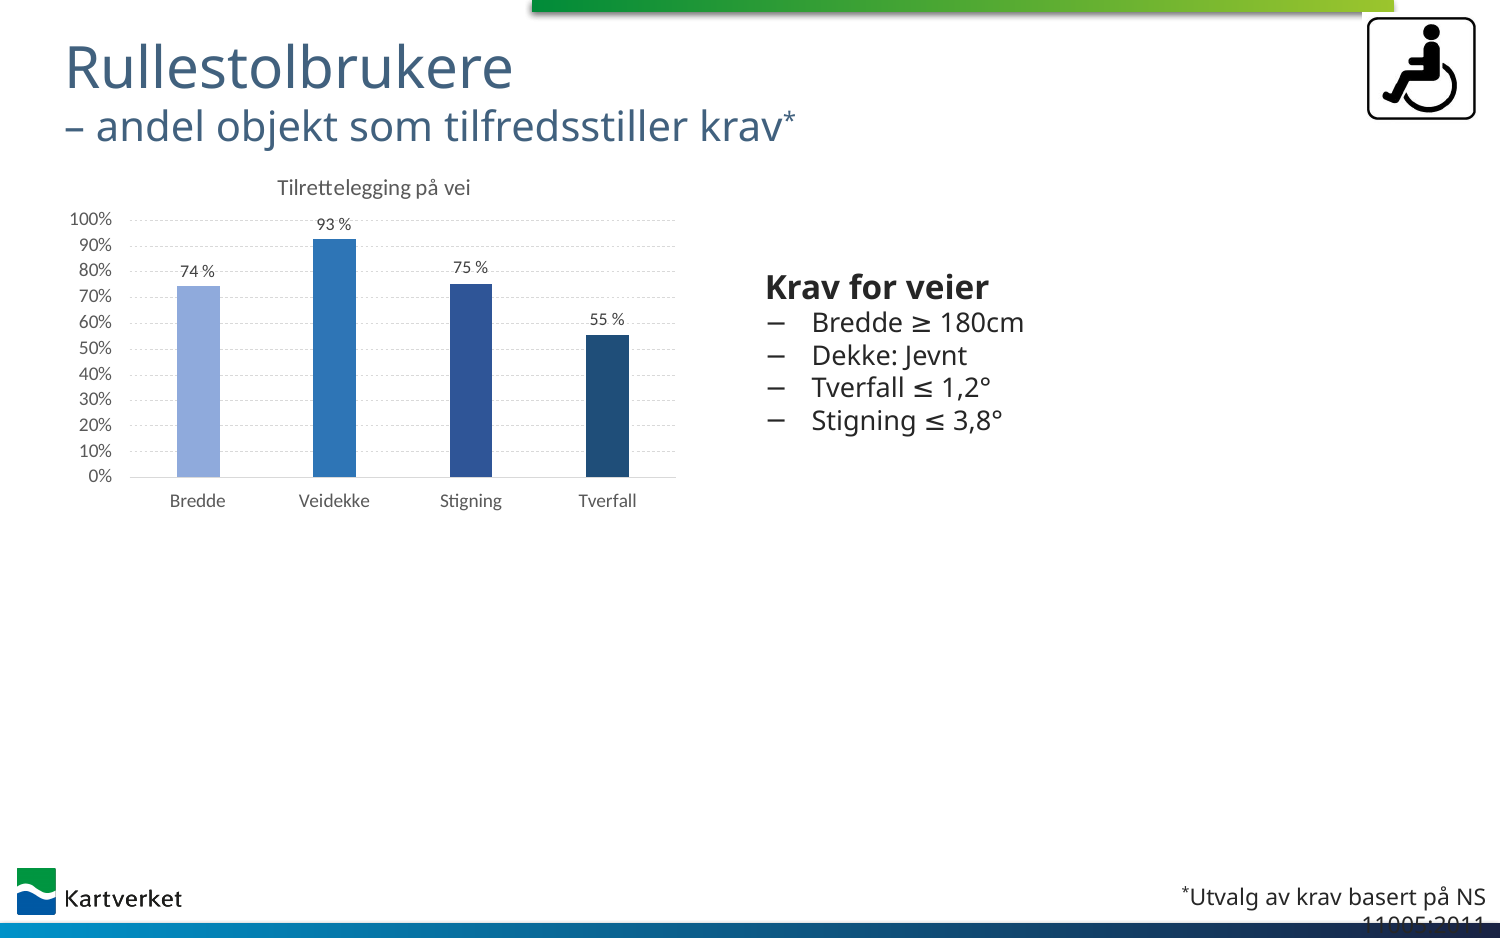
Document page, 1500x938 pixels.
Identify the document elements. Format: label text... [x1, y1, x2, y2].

text_box Rullestolbrukere – andel objekt som tilfredsstiller krav* [49, 25, 1431, 158]
text_box Krav for veier Bredde ≥ 180cm Dekke: Jevnt Tverfall ≤ 1,2° Stigning ≤ 3,8° [750, 258, 1234, 444]
picture [62, 166, 687, 519]
text_box *Utvalg av krav basert på NS 11005:2011 [1068, 873, 1500, 938]
picture [1362, 12, 1481, 126]
